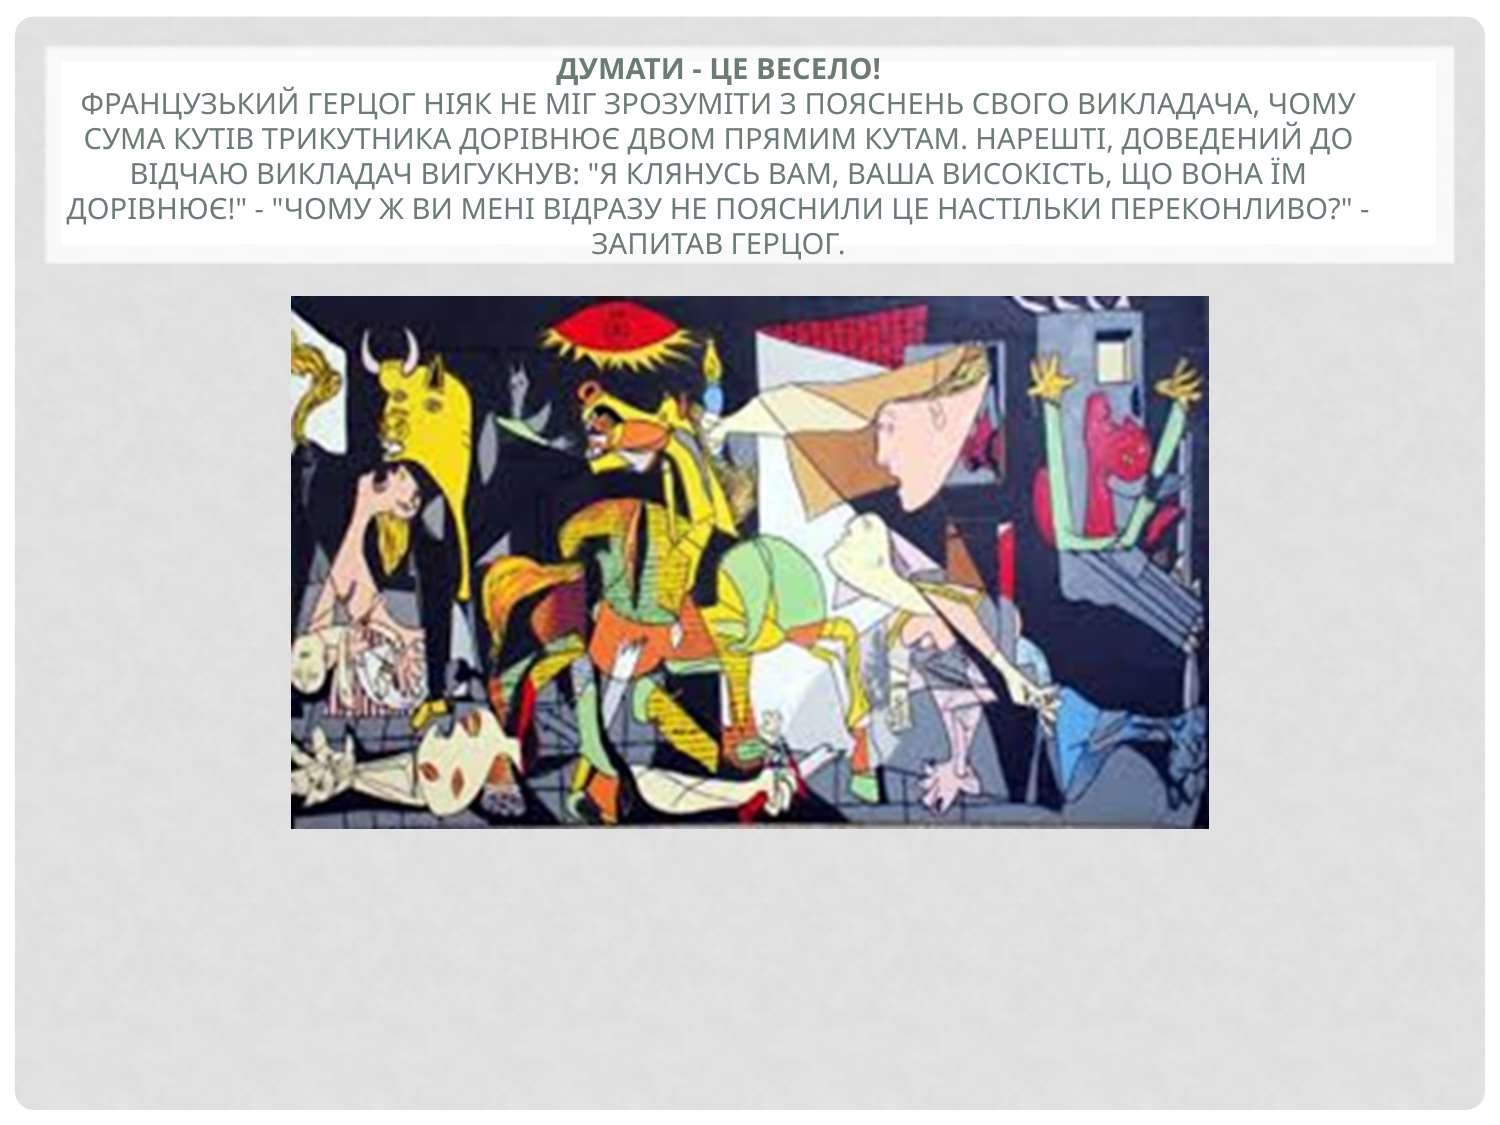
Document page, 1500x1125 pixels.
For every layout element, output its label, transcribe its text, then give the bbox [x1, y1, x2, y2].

title ДУМАТИ - ЦЕ ВЕСЕЛО! Французький герцог ніяк не міг зрозуміти з пояснень свого викладача, чому сума кутів трикутника дорівнює двом прямим кутам. Нарешті, доведений до відчаю викладач вигукнув: "Я клянусь Вам, Ваша високість, що вона їм дорівнює!" - "Чому ж Ви мені відразу не пояснили це настільки переконливо?" - запитав герцог. [41, 42, 1397, 303]
picture [291, 296, 1209, 829]
